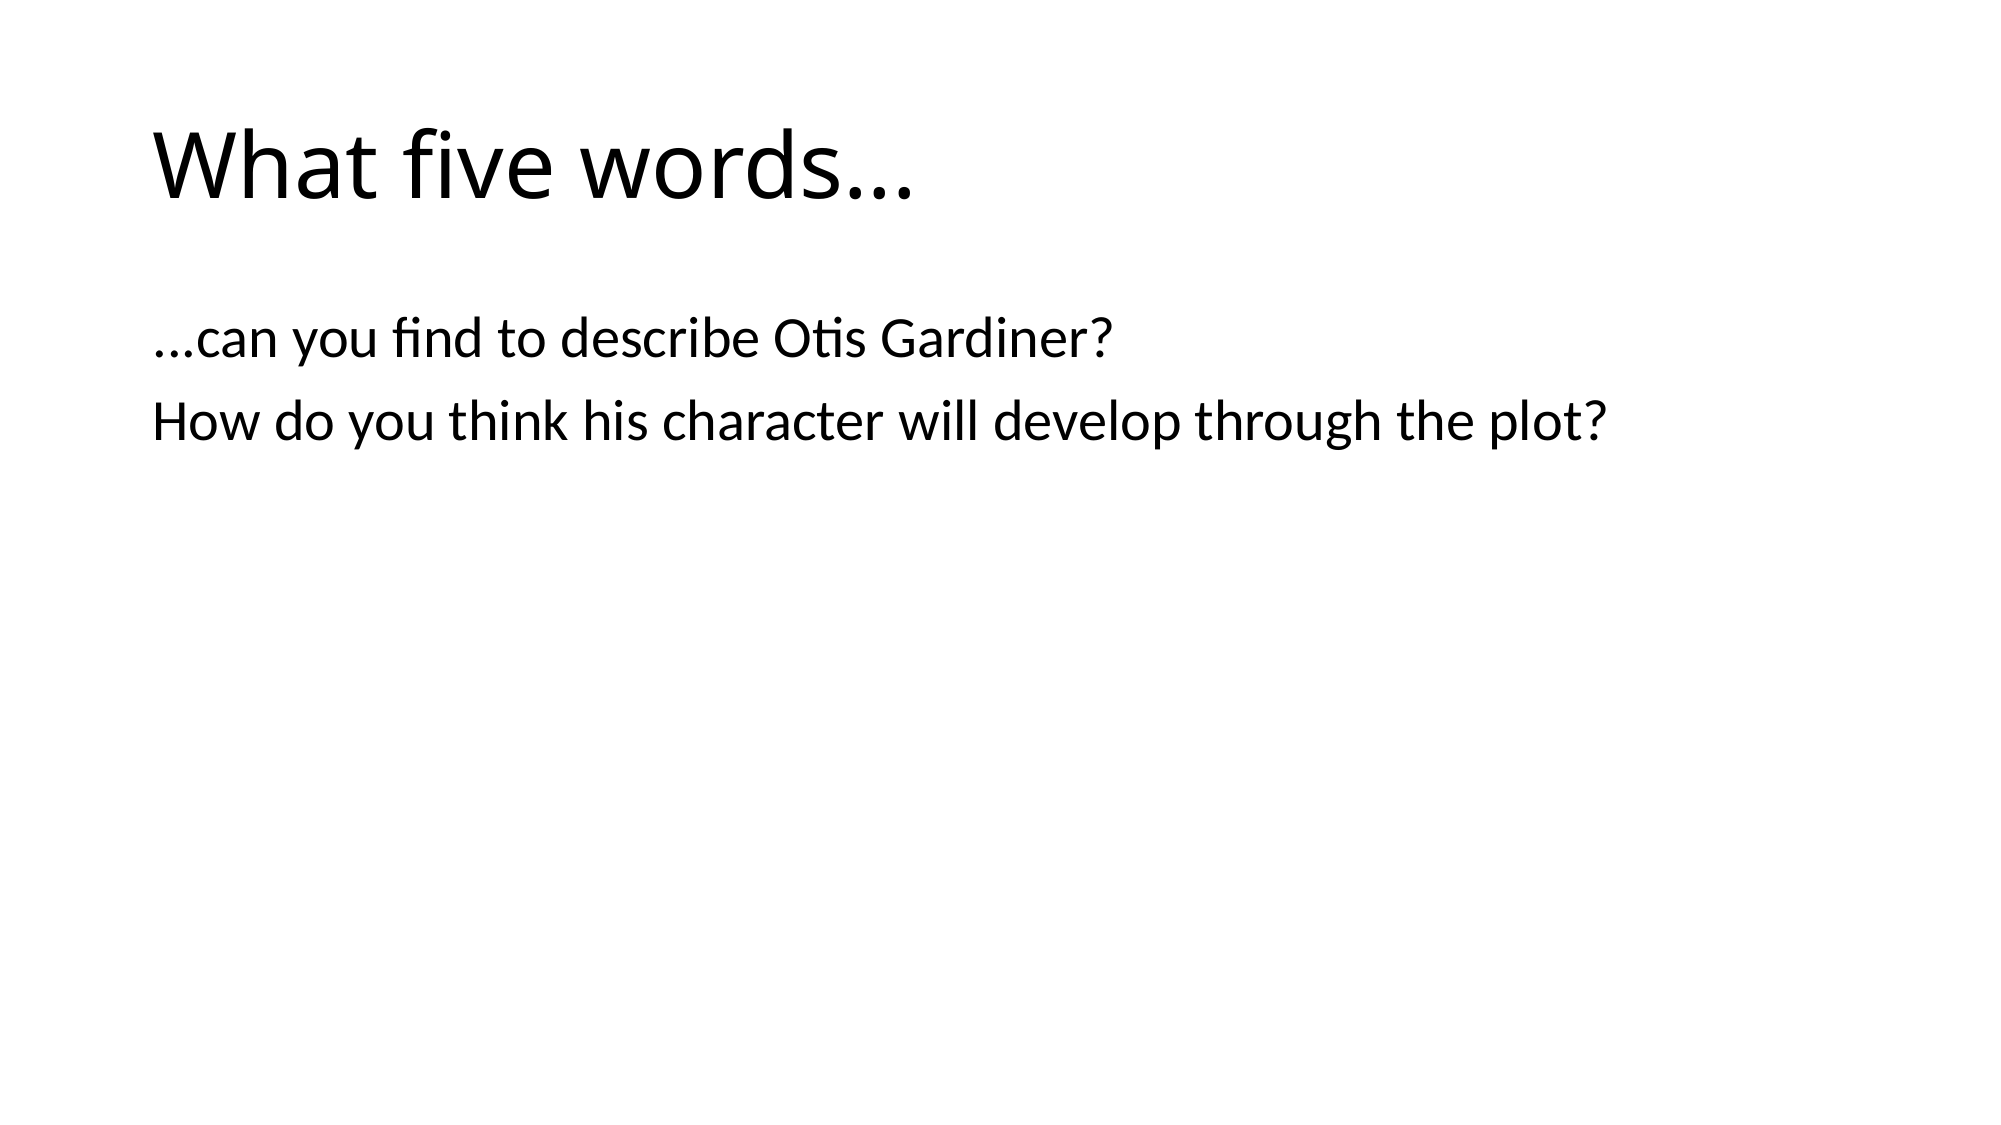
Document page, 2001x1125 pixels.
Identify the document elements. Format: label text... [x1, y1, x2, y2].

list ...can you find to describe Otis Gardiner? How do you think his character will develop through the plot? [137, 299, 1863, 1014]
title What five words... [137, 59, 1863, 278]
